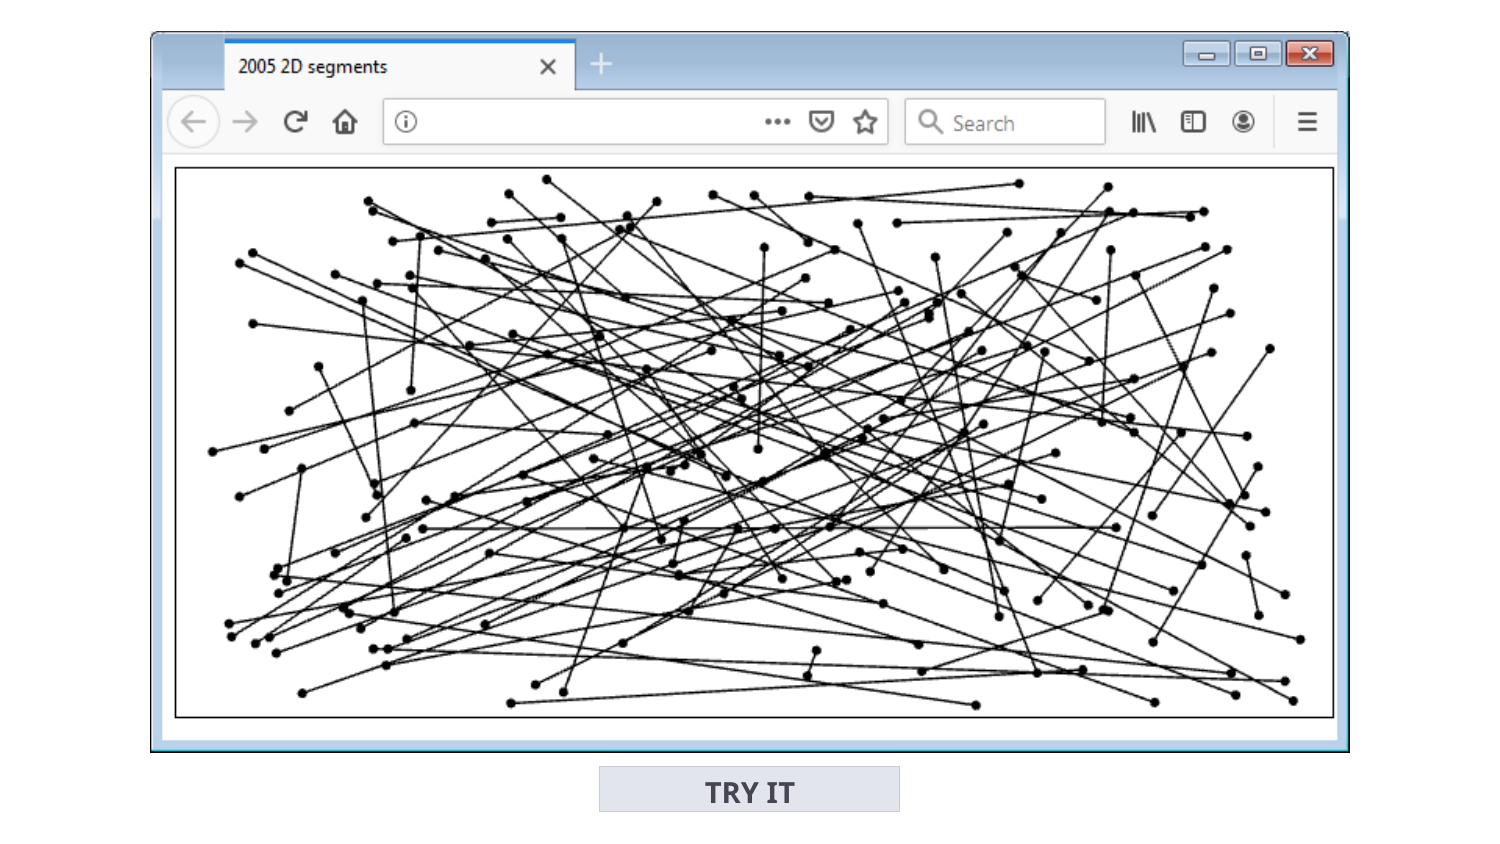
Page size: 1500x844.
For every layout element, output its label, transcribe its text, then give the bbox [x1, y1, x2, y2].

text_box TRY IT [599, 766, 900, 812]
picture [149, 31, 1351, 753]
